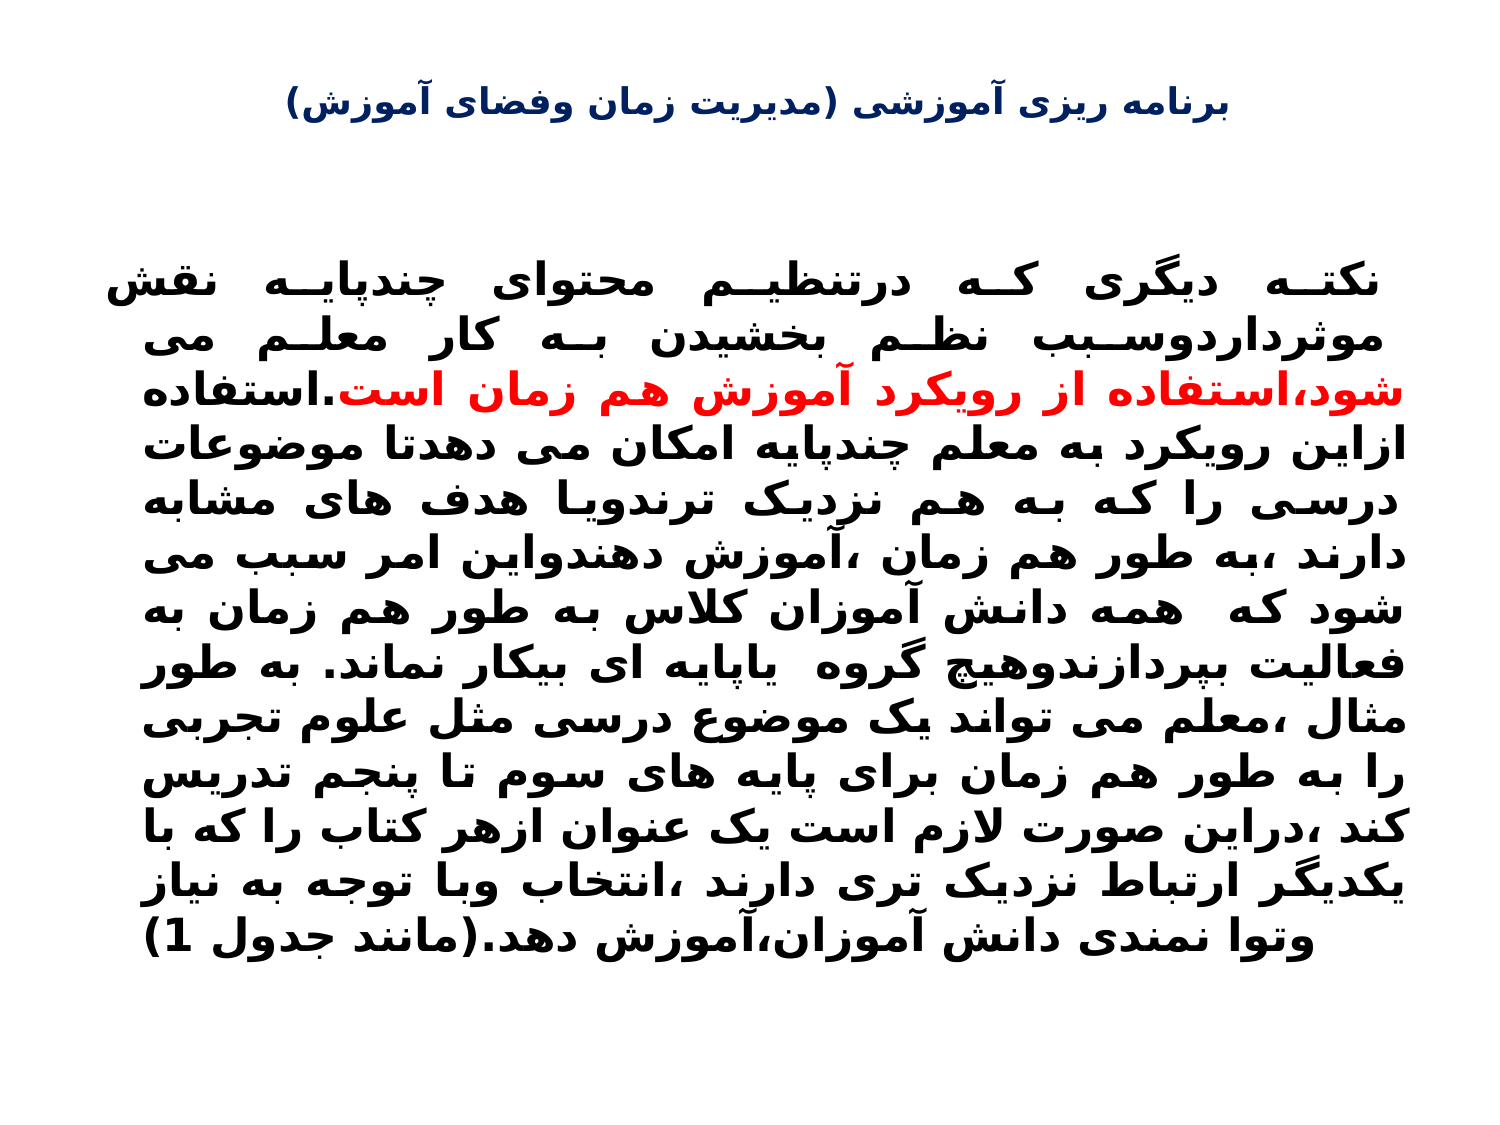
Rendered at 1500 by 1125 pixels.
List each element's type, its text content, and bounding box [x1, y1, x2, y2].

title برنامه ریزی آموزشی (مدیریت زمان وفضای آموزش) [50, 24, 1475, 175]
list نکته دیگری که درتنظیم محتوای چندپایه نقش موثرداردوسبب نظم بخشیدن به کار معلم می شود،استفاده از رویکرد آموزش هم زمان است.استفاده ازاین رویکرد به معلم چندپایه امکان می دهدتا موضوعات درسی را که به هم نزدیک ترندویا هدف های مشابه دارند ،به طور هم زمان ،آموزش دهندواین امر سبب می شود که همه دانش آموزان کلاس به طور هم زمان به فعالیت بپردازندوهیچ گروه یاپایه ای بیکار نماند. به طور مثال ،معلم می تواند یک موضوع درسی مثل علوم تجربی را به طور هم زمان برای پایه های سوم تا پنجم تدریس کند ،دراین صورت لازم است یک عنوان ازهر کتاب را که با یکدیگر ارتباط نزدیک تری دارند ،انتخاب وبا توجه به نیاز وتوا نمندی دانش آموزان،آموزش دهد.(مانند جدول 1) [75, 243, 1425, 986]
